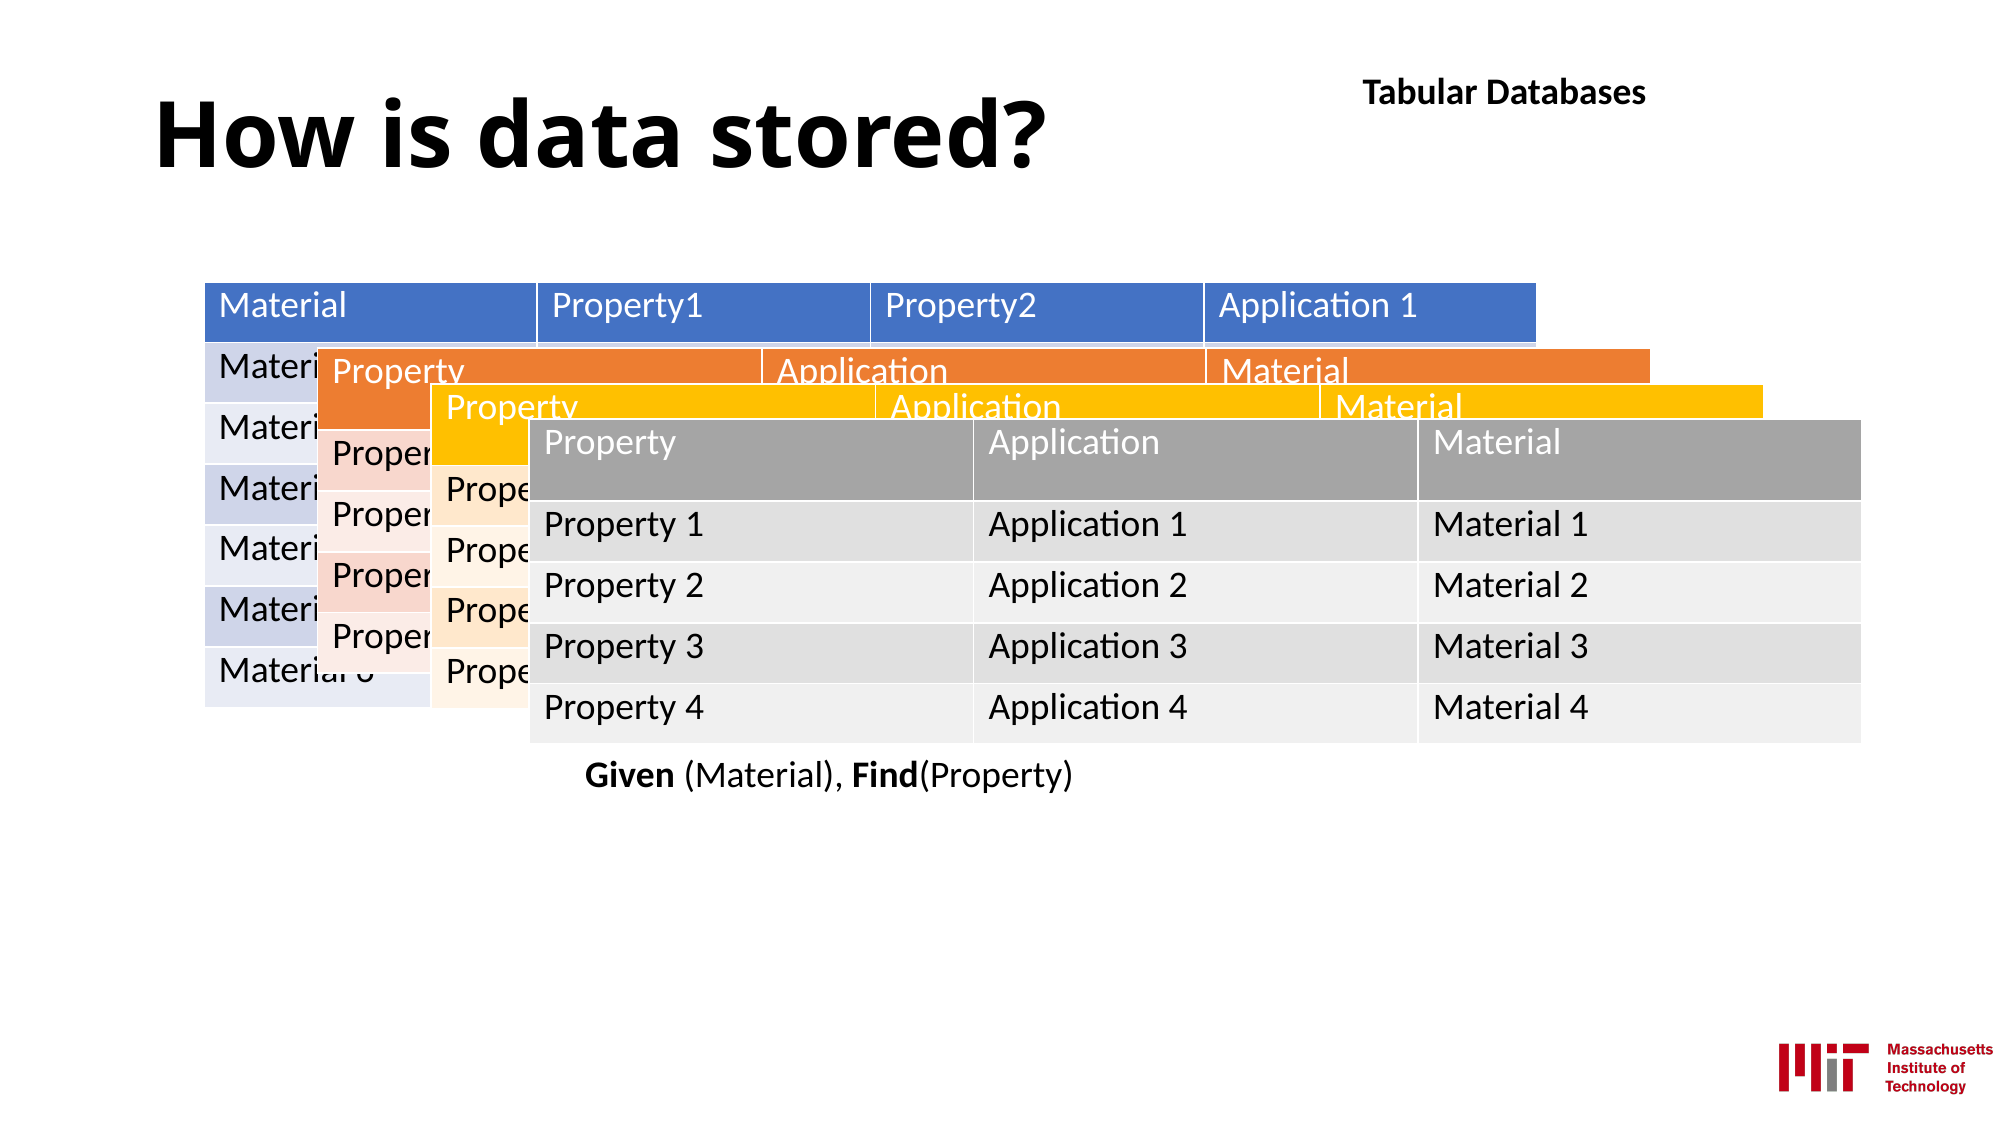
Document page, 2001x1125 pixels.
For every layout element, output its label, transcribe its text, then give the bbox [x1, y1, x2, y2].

table_cell Property 4 [318, 613, 430, 672]
table_cell Property 4 [530, 684, 973, 743]
table_cell Material 1 [205, 343, 536, 402]
table_cell Property 2 [318, 492, 430, 551]
table_cell Property 2 [432, 527, 528, 586]
table_header Application [974, 420, 1417, 500]
table_cell Material 3 [1419, 624, 1861, 683]
table_cell Value 1 [871, 343, 1203, 347]
text_box Given (Material), Find(Property) [570, 745, 1219, 803]
table_cell Material 2 [205, 404, 317, 463]
table_header Property [318, 349, 761, 429]
table_cell Material 5 [205, 587, 317, 646]
table_cell Property 1 [318, 431, 430, 490]
table_cell Application 1 [974, 502, 1417, 561]
table_cell Value 1 [538, 343, 870, 347]
table_header Property2 [871, 283, 1203, 342]
table_cell Material 6 [205, 648, 430, 707]
table_cell Property 3 [318, 553, 430, 612]
table_cell Property 3 [432, 588, 528, 647]
table_cell Material 2 [1419, 563, 1861, 622]
title How is data stored? [137, 59, 1863, 216]
table_cell Property 1 [432, 466, 528, 525]
table_cell Yes [1205, 343, 1536, 347]
table_cell Property 1 [530, 502, 973, 561]
table_header Property1 [538, 283, 870, 342]
table_cell Material 3 [205, 465, 317, 524]
text_box Tabular Databases [1347, 59, 1721, 120]
table_header Property [530, 420, 973, 500]
table_header Material [1419, 420, 1861, 500]
table_cell Property 3 [530, 624, 973, 683]
picture [1778, 1008, 1994, 1125]
table_header Application 1 [1205, 283, 1536, 342]
table_header Property [432, 385, 875, 465]
table_cell Material 4 [205, 526, 317, 585]
table_header Material [1321, 385, 1763, 418]
table_cell Material 1 [1419, 502, 1861, 561]
table_cell Property 4 [432, 649, 528, 708]
table_header Material [1207, 349, 1650, 383]
table_cell Application 3 [974, 624, 1417, 683]
table_cell Material 4 [1419, 684, 1861, 743]
table_header Application [876, 385, 1319, 418]
table_cell Application 4 [974, 684, 1417, 743]
table_cell Application 2 [974, 563, 1417, 622]
table_header Material [205, 283, 536, 342]
table_cell Property 2 [530, 563, 973, 622]
table_header Application [763, 349, 1205, 383]
